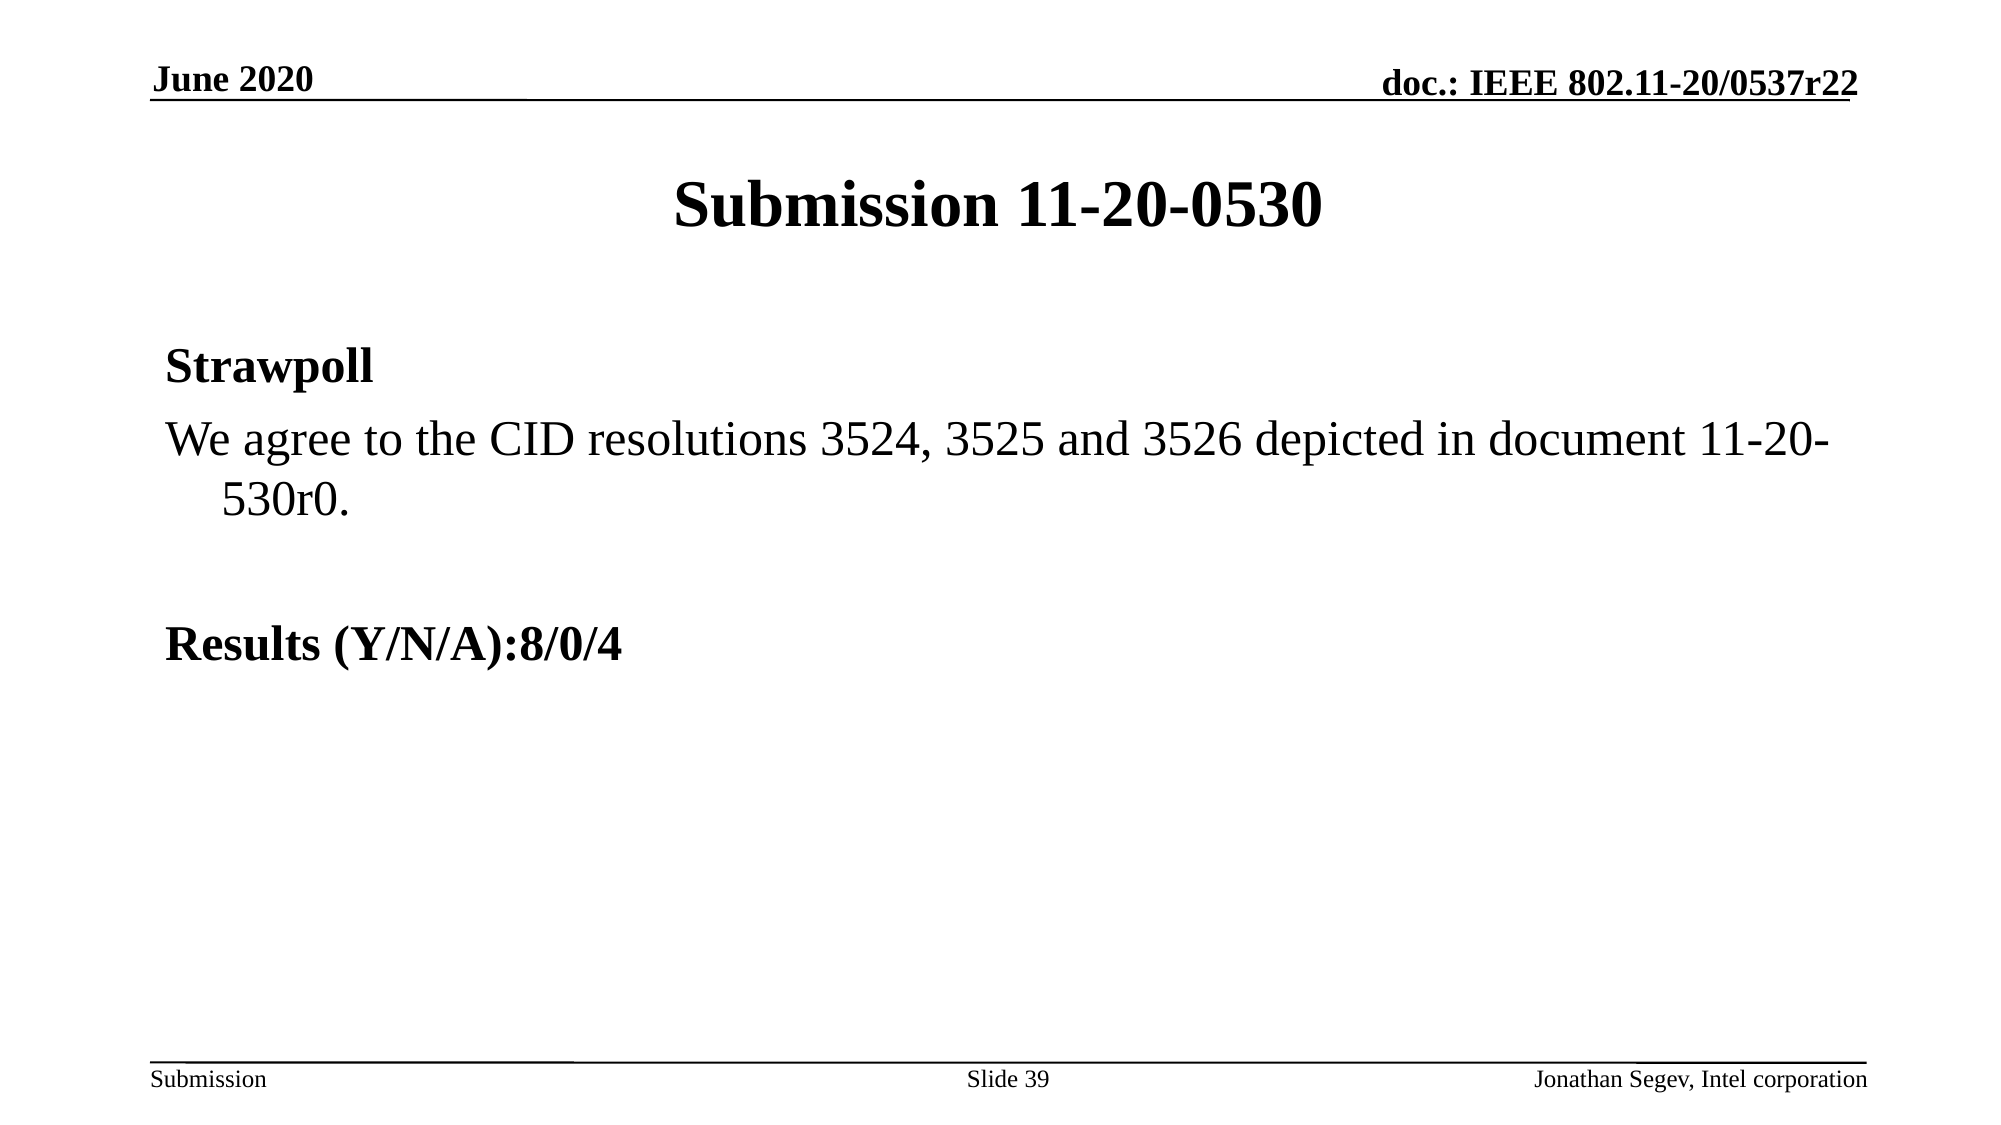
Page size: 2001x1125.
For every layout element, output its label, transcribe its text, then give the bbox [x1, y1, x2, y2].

footer Jonathan Segev, Intel corporation [1171, 1061, 1869, 1093]
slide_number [152, 54, 563, 100]
list Strawpoll We agree to the CID resolutions 3524, 3525 and 3526 depicted in document 11-20-530r0. Results (Y/N/A):8/0/4 [149, 324, 1850, 1000]
slide_number Slide 39 [950, 1061, 1067, 1123]
title Submission 11-20-0530 [149, 112, 1850, 288]
